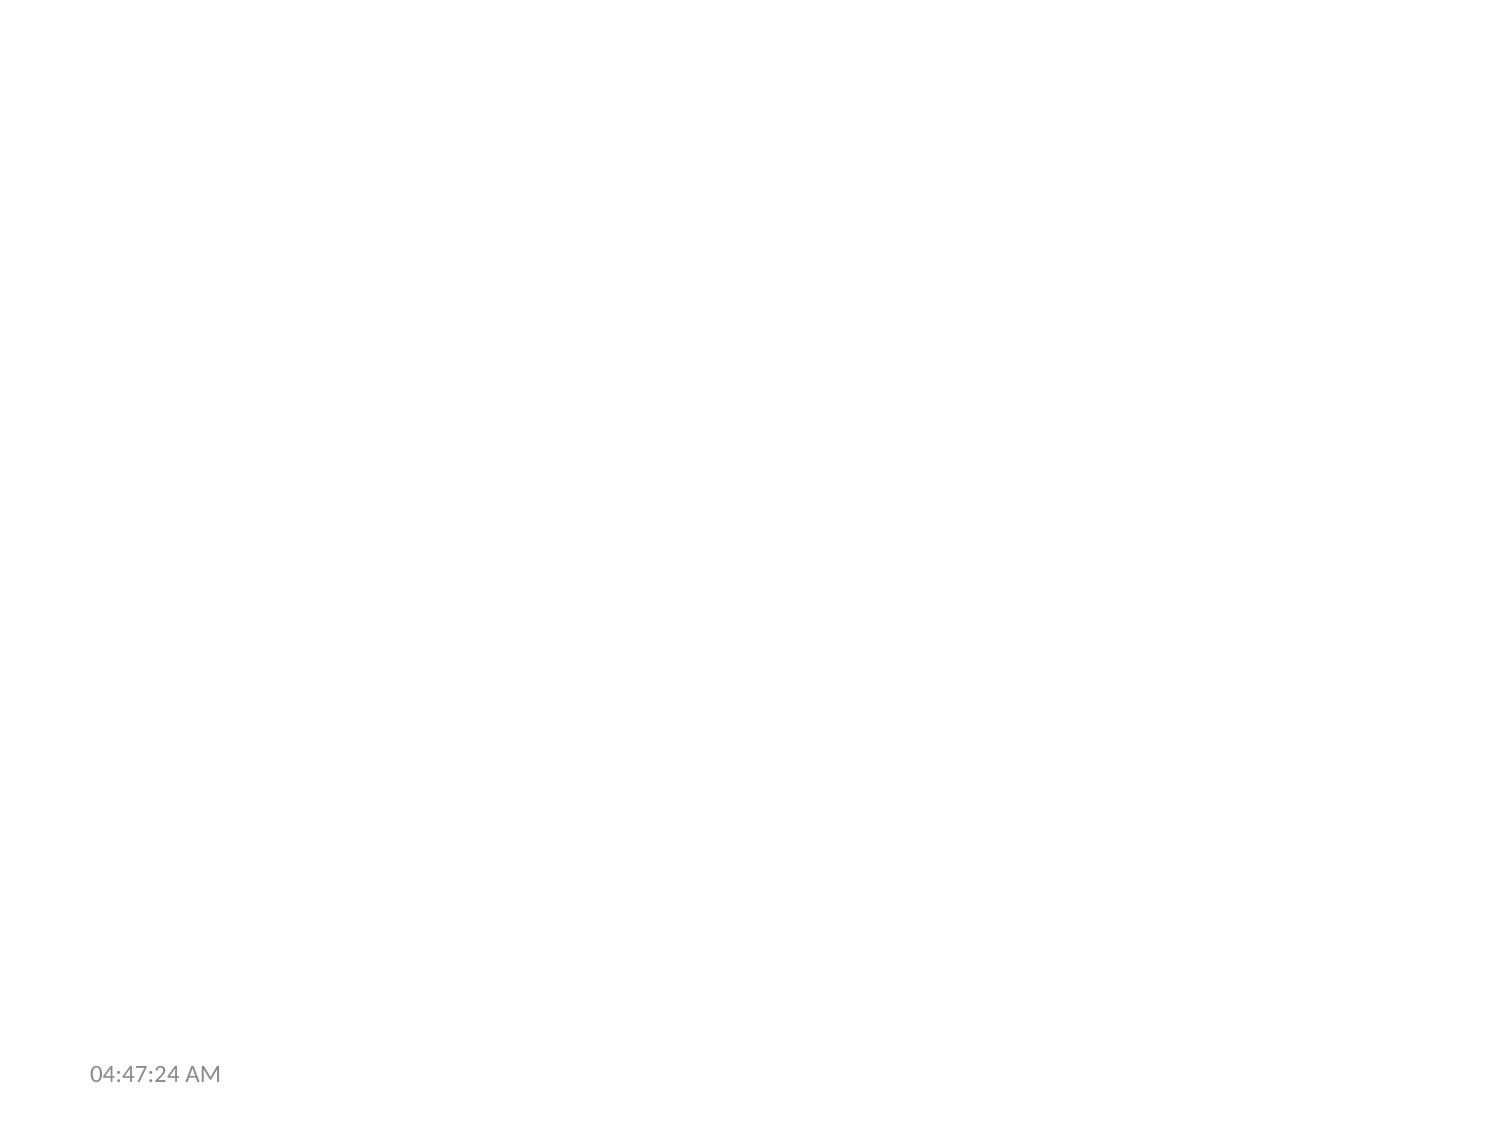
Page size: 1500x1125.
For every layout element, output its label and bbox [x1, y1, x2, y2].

slide_number [75, 1042, 425, 1103]
